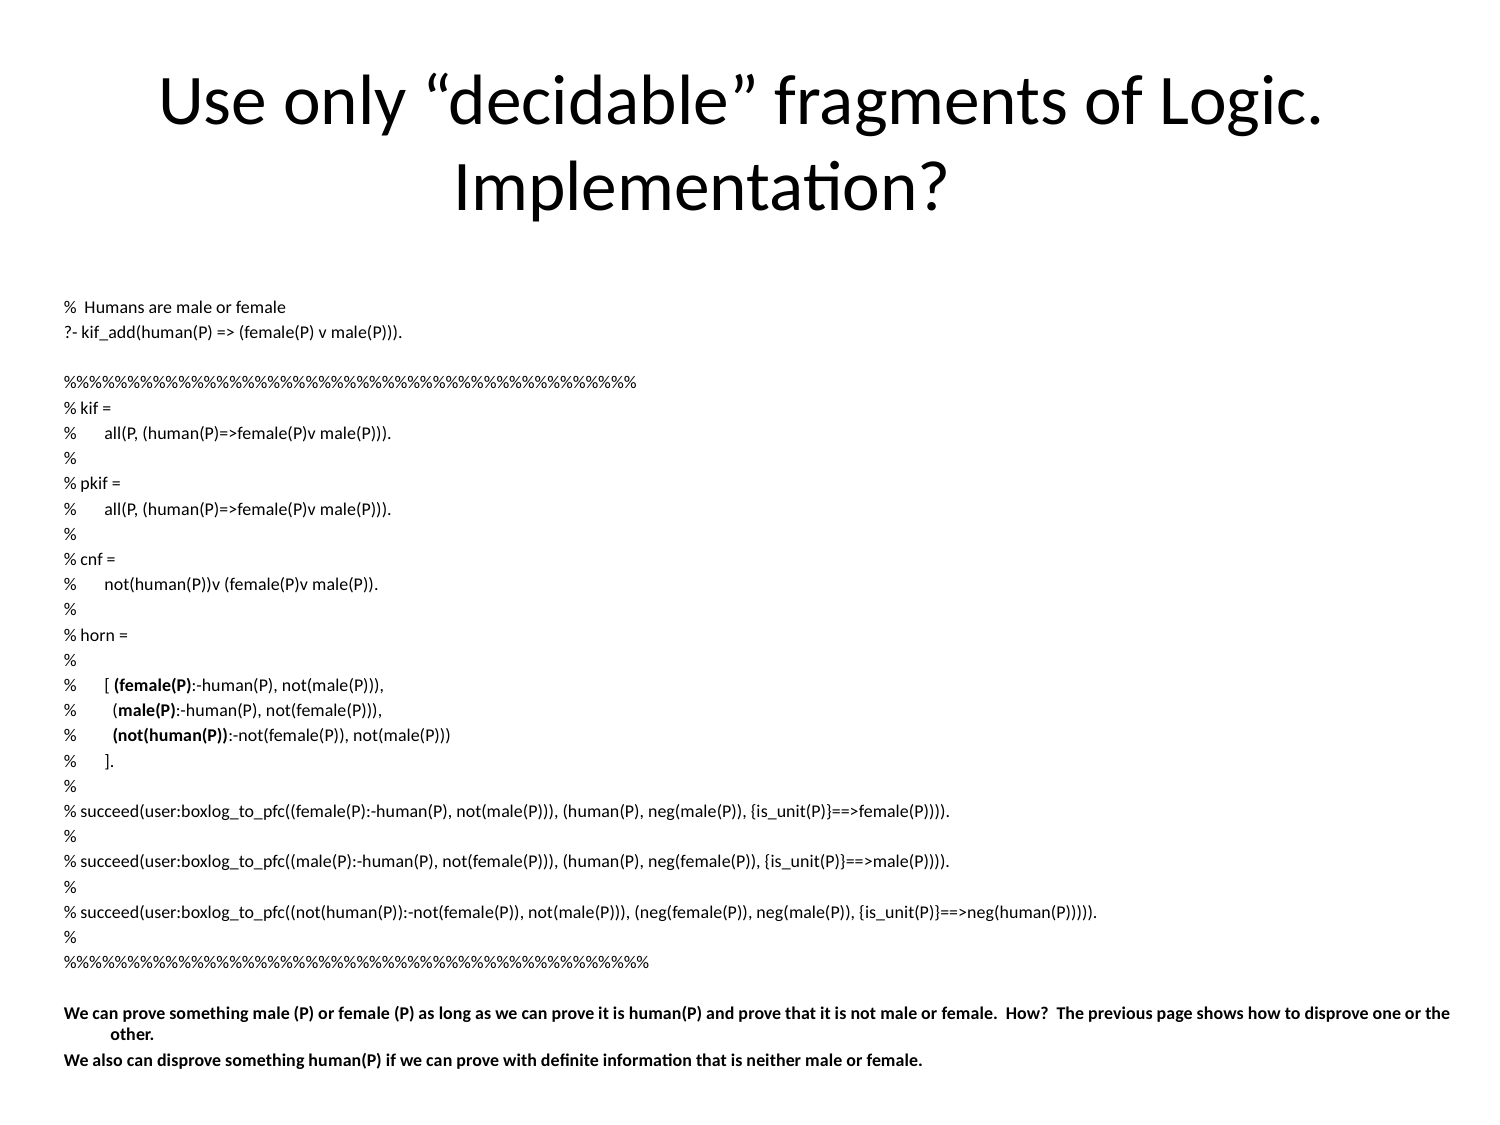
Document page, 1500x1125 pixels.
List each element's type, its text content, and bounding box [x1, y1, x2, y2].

list % Humans are male or female ?- kif_add(human(P) => (female(P) v male(P))). %%%%%%%%%%%%%%%%%%%%%%%%%%%%%%%%%%%%%%%%%%%%% % kif = % all(P, (human(P)=>female(P)v male(P))). % % pkif = % all(P, (human(P)=>female(P)v male(P))). % % cnf = % not(human(P))v (female(P)v male(P)). % % horn = % % [ (female(P):-human(P), not(male(P))), % (male(P):-human(P), not(female(P))), % (not(human(P)):-not(female(P)), not(male(P))) % ]. % % succeed(user:boxlog_to_pfc((female(P):-human(P), not(male(P))), (human(P), neg(male(P)), {is_unit(P)}==>female(P)))). % % succeed(user:boxlog_to_pfc((male(P):-human(P), not(female(P))), (human(P), neg(female(P)), {is_unit(P)}==>male(P)))). % % succeed(user:boxlog_to_pfc((not(human(P)):-not(female(P)), not(male(P))), (neg(female(P)), neg(male(P)), {is_unit(P)}==>neg(human(P))))). % %%%%%%%%%%%%%%%%%%%%%%%%%%%%%%%%%%%%%%%%%%%%%% We can prove something male (P) or female (P) as long as we can prove it is human(P) and prove that it is not male or female. How? The previous page shows how to disprove one or the other. We also can disprove something human(P) if we can prove with definite information that is neither male or female. [48, 262, 1477, 1102]
title Use only “decidable” fragments of Logic. Implementation? [75, 45, 1425, 233]
